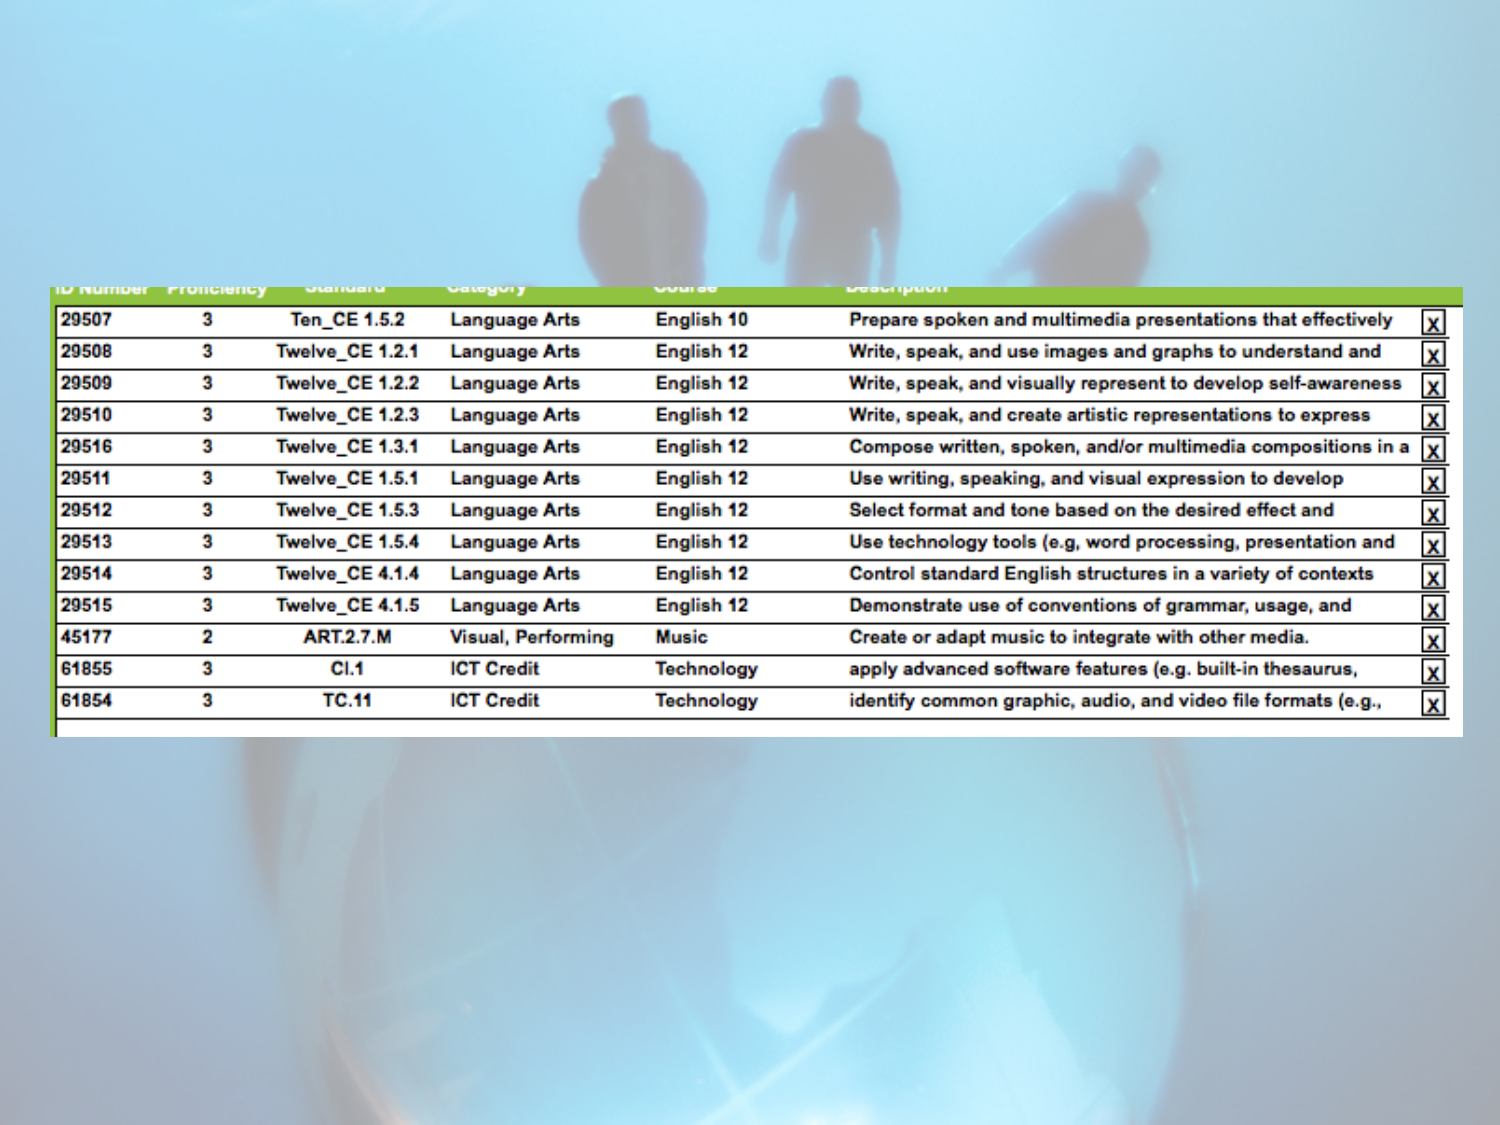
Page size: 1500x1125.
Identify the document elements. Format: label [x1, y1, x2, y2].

picture [49, 287, 1463, 737]
